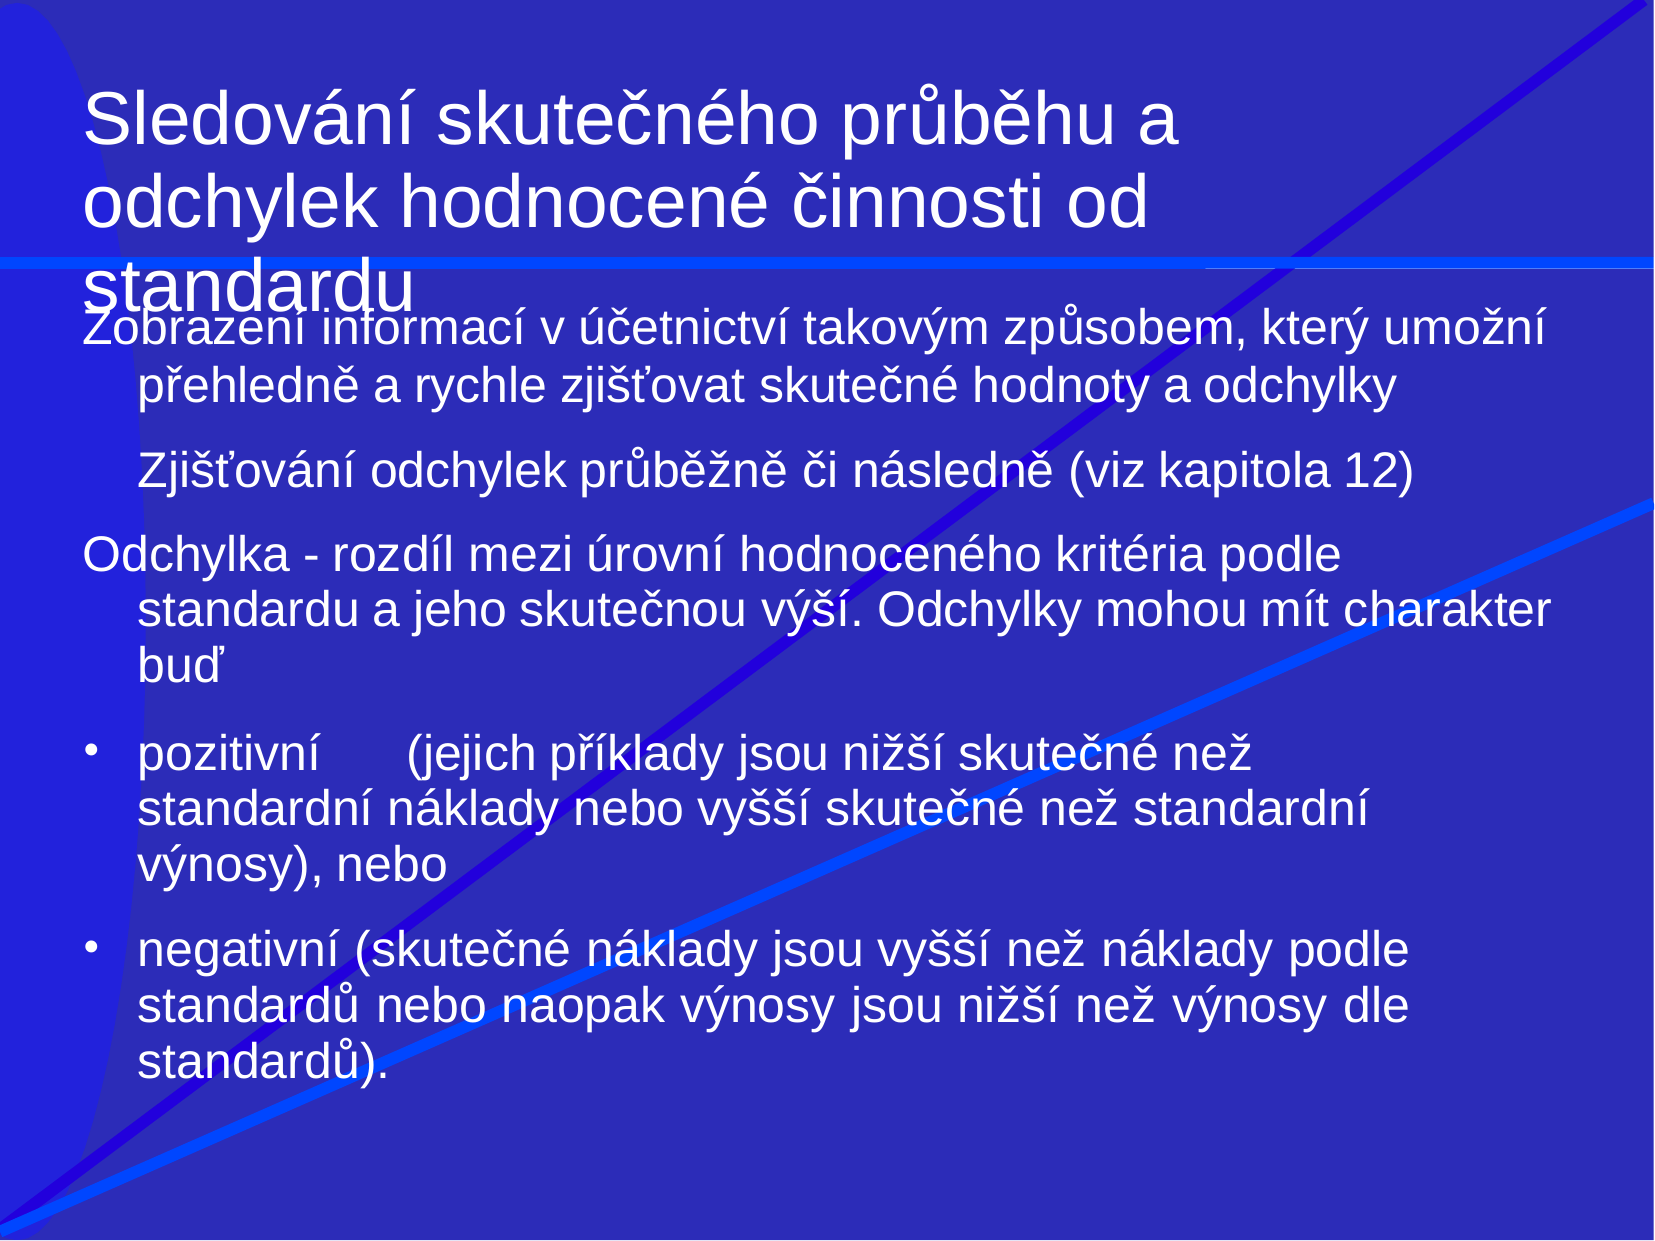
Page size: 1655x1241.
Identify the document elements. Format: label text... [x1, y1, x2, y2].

text_box Sledování skutečného průběhu a odchylek hodnocené činnosti od standardu [80, 75, 1498, 296]
text_box Zobrazení informací v účetnictví takovým způsobem, který umožní přehledně a rychle zjišťovat skutečné hodnoty a odchylky Zjišťování odchylek průběžně či následně (viz kapitola 12) Odchylka - rozdíl mezi úrovní hodnoceného kritéria podle standardu a jeho skutečnou výší. Odchylky mohou mít charakter buď pozitivní (jejich příklady jsou nižší skutečné než standardní náklady nebo vyšší skutečné než standardní výnosy), nebo negativní (skutečné náklady jsou vyšší než náklady podle standardů nebo naopak výnosy jsou nižší než výnosy dle standardů). [80, 296, 1564, 1089]
